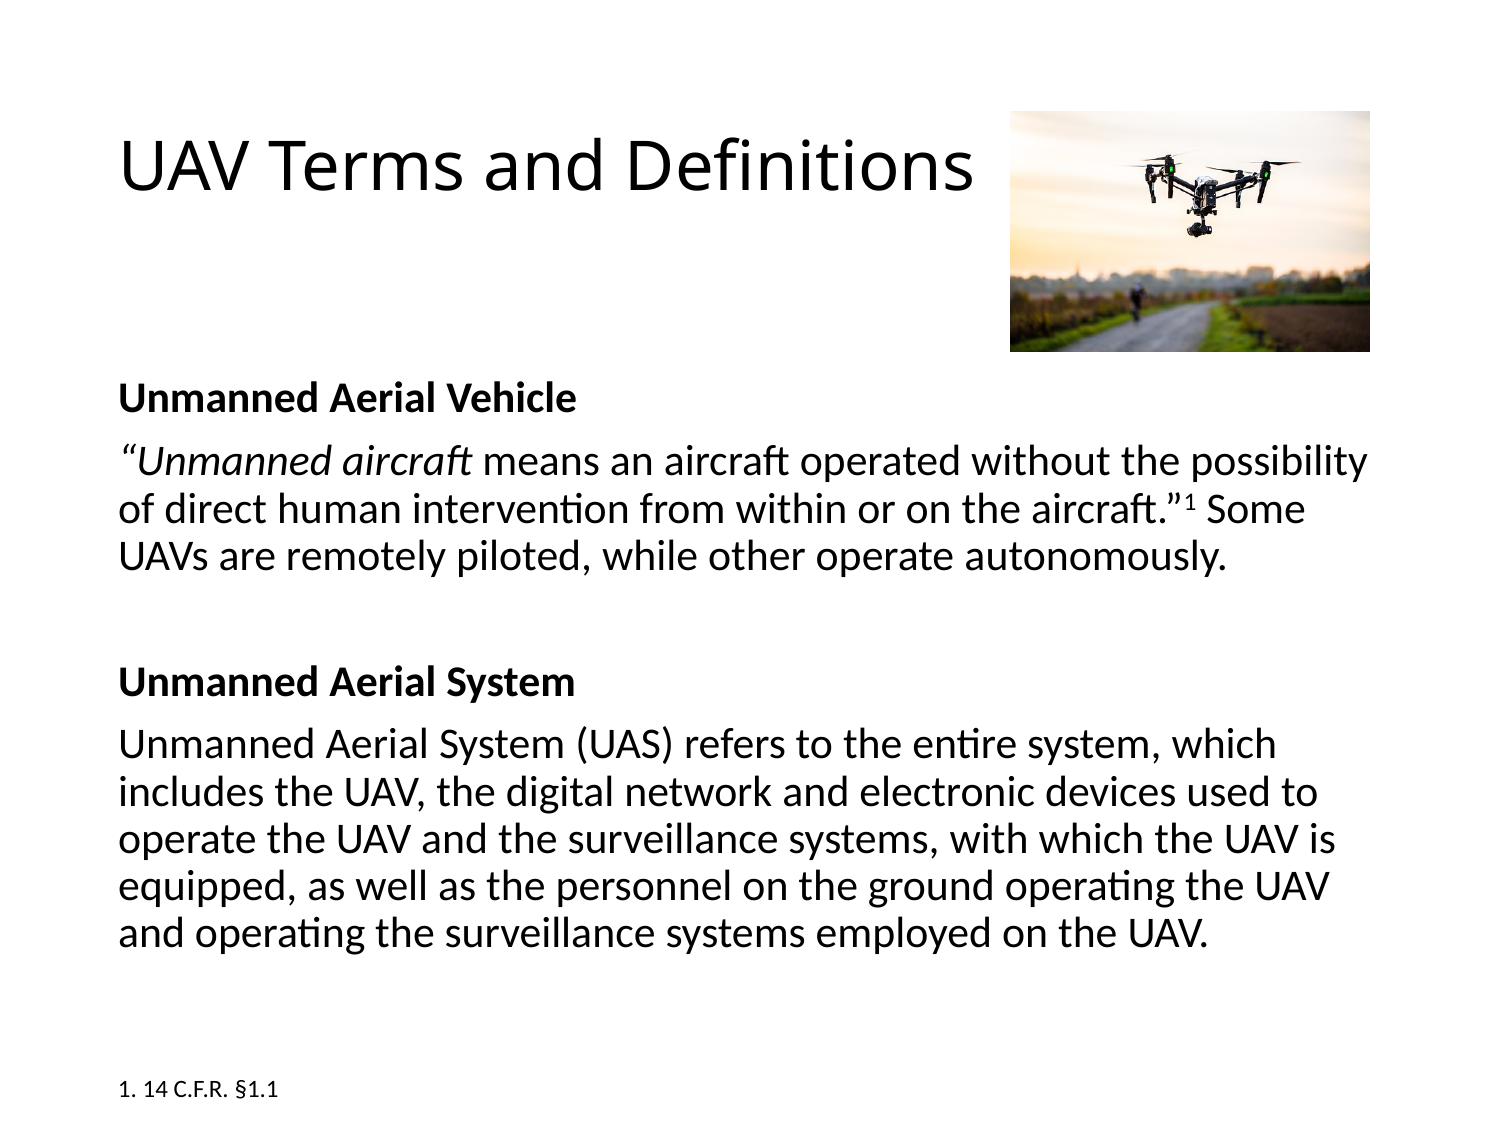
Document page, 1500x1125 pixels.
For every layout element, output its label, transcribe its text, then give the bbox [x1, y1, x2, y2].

text_box 1. 14 C.F.R. §1.1 [103, 1065, 1397, 1110]
list Unmanned Aerial Vehicle “Unmanned aircraft means an aircraft operated without the possibility of direct human intervention from within or on the aircraft.”1 Some UAVs are remotely piloted, while other operate autonomously. Unmanned Aerial System Unmanned Aerial System (UAS) refers to the entire system, which includes the UAV, the digital network and electronic devices used to operate the UAV and the surveillance systems, with which the UAV is equipped, as well as the personnel on the ground operating the UAV and operating the surveillance systems employed on the UAV. [102, 299, 1398, 1014]
picture [1010, 111, 1370, 352]
title UAV Terms and Definitions [102, 59, 1398, 278]
